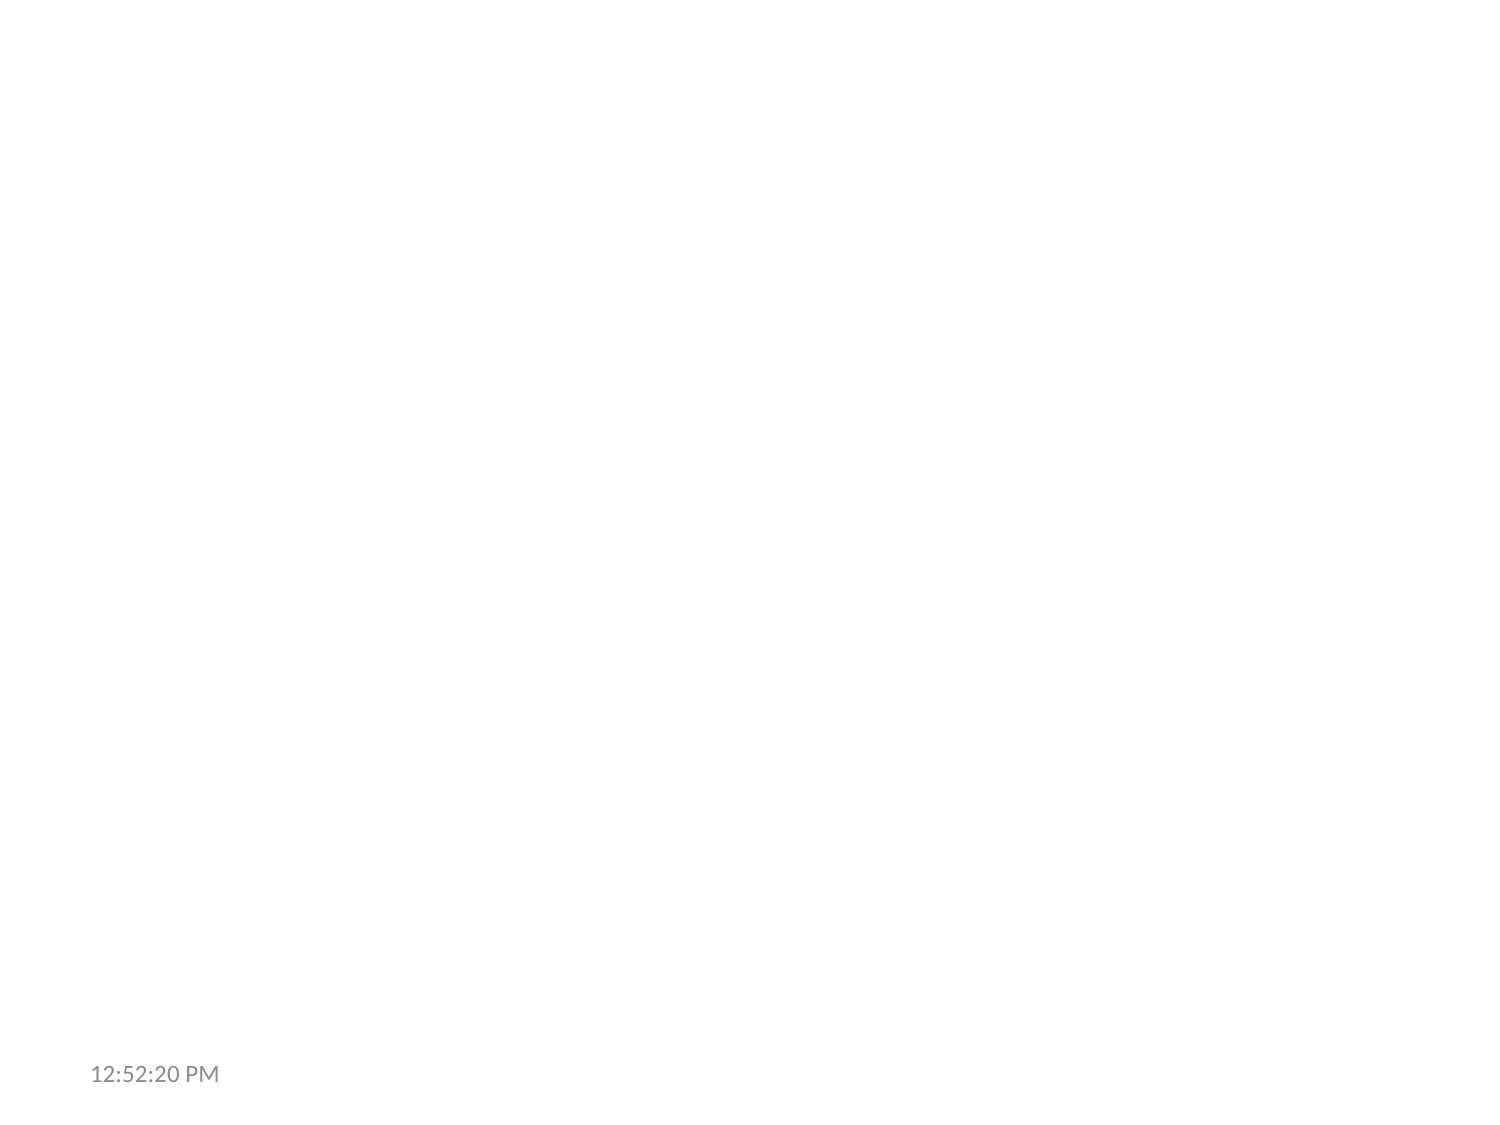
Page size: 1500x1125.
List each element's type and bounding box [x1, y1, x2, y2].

slide_number [75, 1042, 425, 1103]
